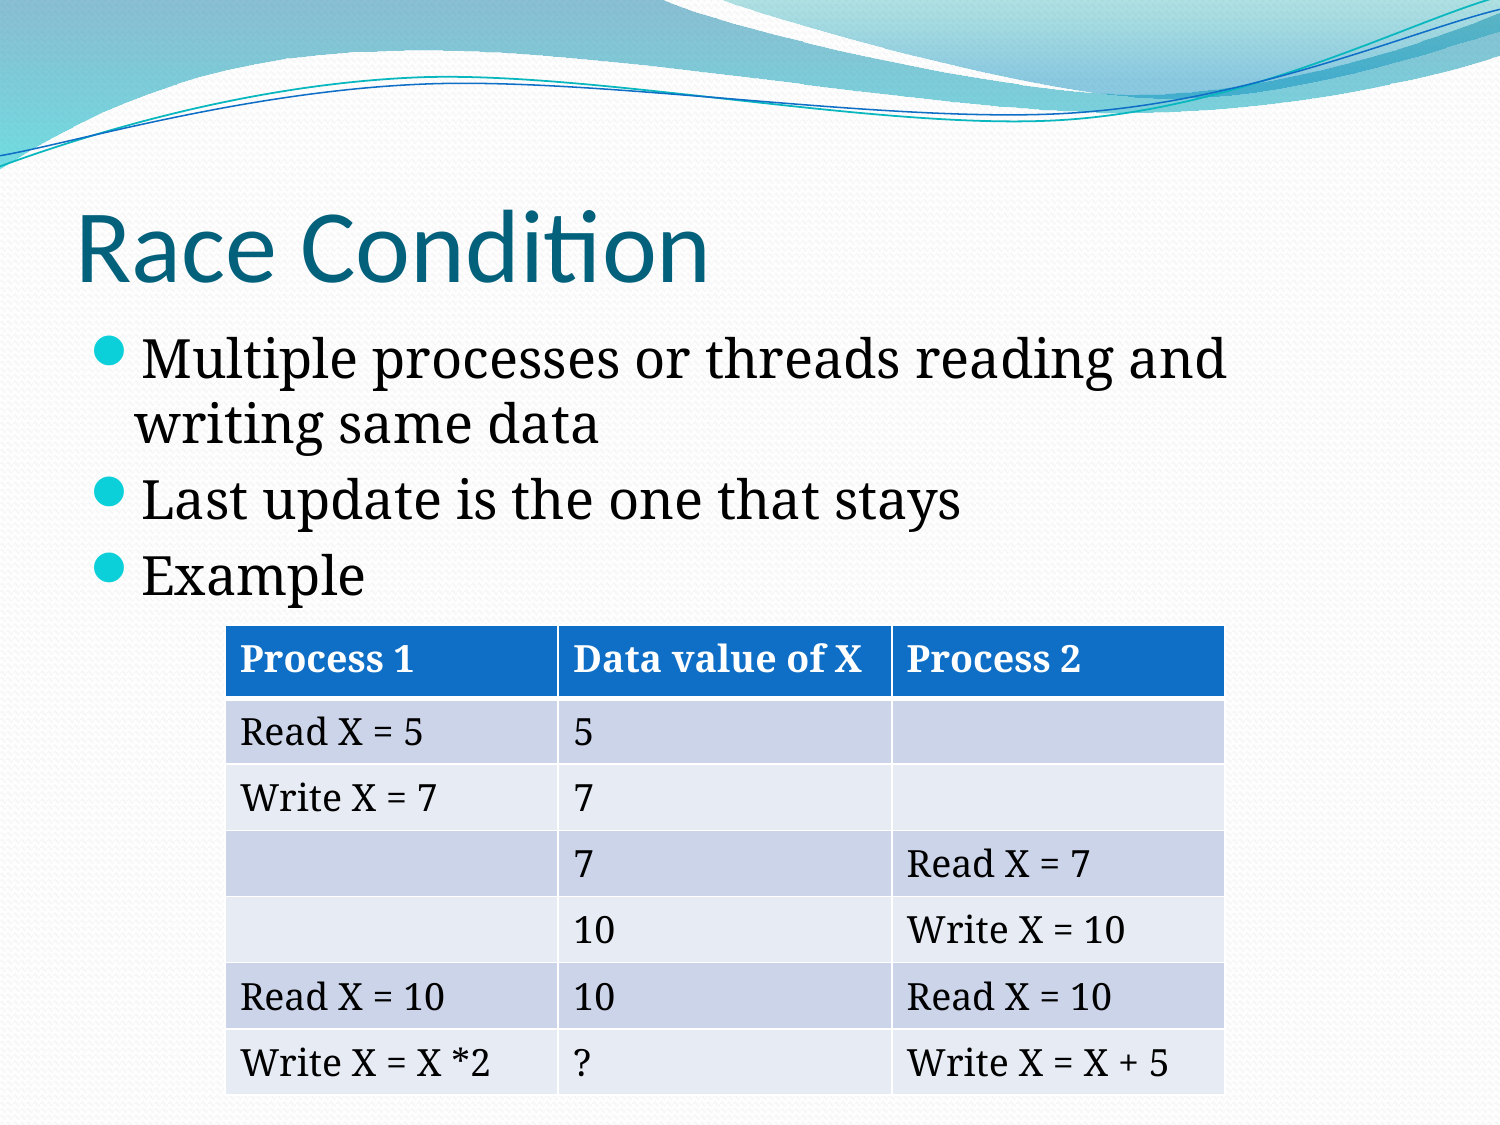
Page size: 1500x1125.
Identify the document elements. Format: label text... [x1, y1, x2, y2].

table_header Data value of X [559, 626, 891, 696]
table_cell 10 [559, 897, 891, 962]
list Multiple processes or threads reading and writing same data Last update is the one that stays Example [75, 317, 1425, 1038]
table_cell Read X = 7 [893, 831, 1224, 896]
table_header Process 1 [226, 626, 557, 696]
table_cell 7 [559, 765, 891, 830]
table_cell [226, 831, 557, 896]
table_cell 7 [559, 831, 891, 896]
title Race Condition [75, 115, 1425, 303]
table_cell 10 [559, 963, 891, 1028]
table_cell [226, 897, 557, 962]
table_cell Write X = X *2 [226, 1030, 557, 1094]
table_cell Read X = 5 [226, 701, 557, 763]
table_cell Write X = 7 [226, 765, 557, 830]
table_cell 5 [559, 701, 891, 763]
table_cell ? [559, 1030, 891, 1094]
table_cell Write X = 10 [893, 897, 1224, 962]
table_cell [893, 701, 1224, 763]
table_cell [893, 765, 1224, 830]
table_cell Read X = 10 [893, 963, 1224, 1028]
table_cell Write X = X + 5 [893, 1030, 1224, 1094]
table_header Process 2 [893, 626, 1224, 696]
table_cell Read X = 10 [226, 963, 557, 1028]
